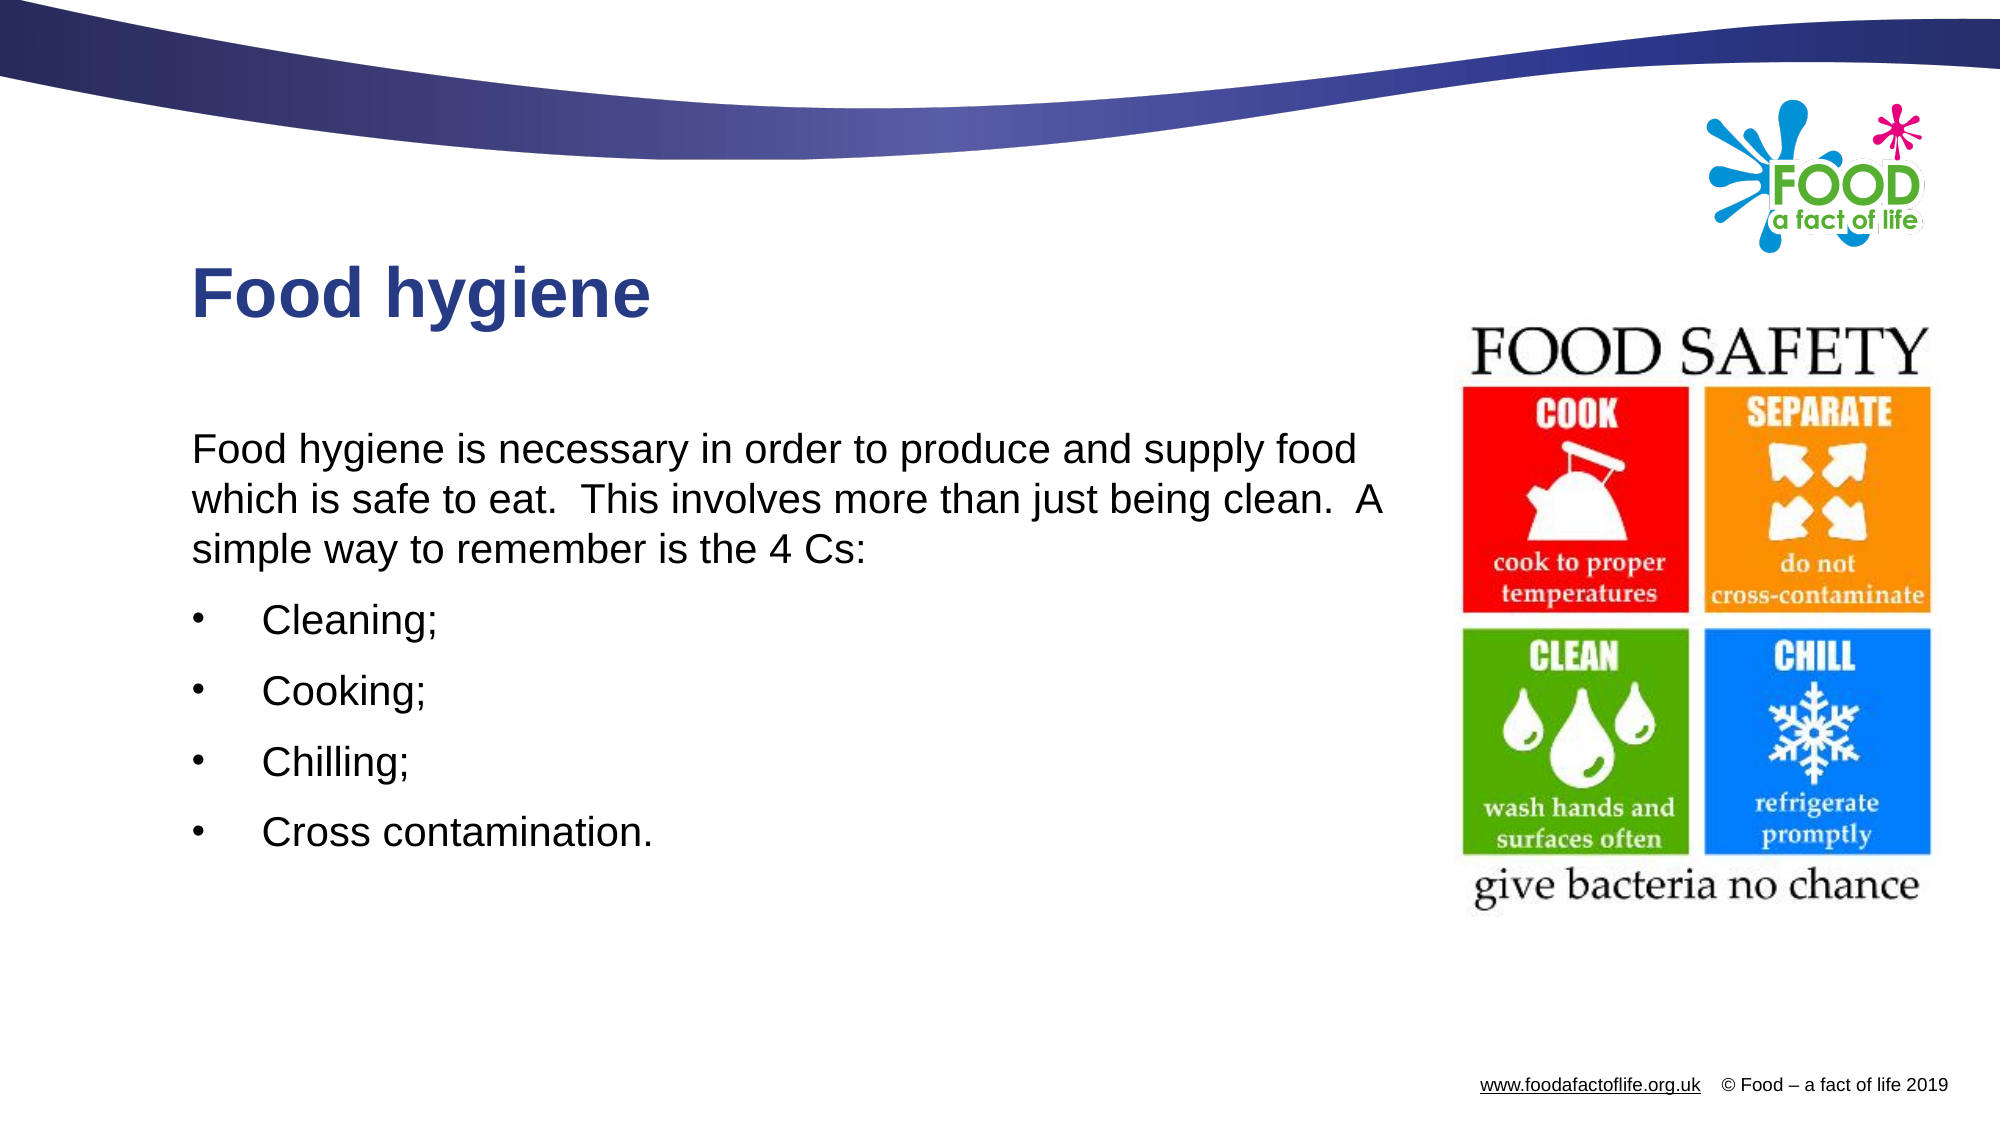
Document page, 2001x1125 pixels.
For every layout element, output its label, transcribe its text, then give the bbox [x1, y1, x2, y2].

picture [0, 0, 2000, 1125]
title Food hygiene [191, 256, 1787, 375]
subtitle Food hygiene is necessary in order to produce and supply food which is safe to eat. This involves more than just being clean. A simple way to remember is the 4 Cs: Cleaning; Cooking; Chilling; Cross contamination. [191, 421, 1455, 1013]
